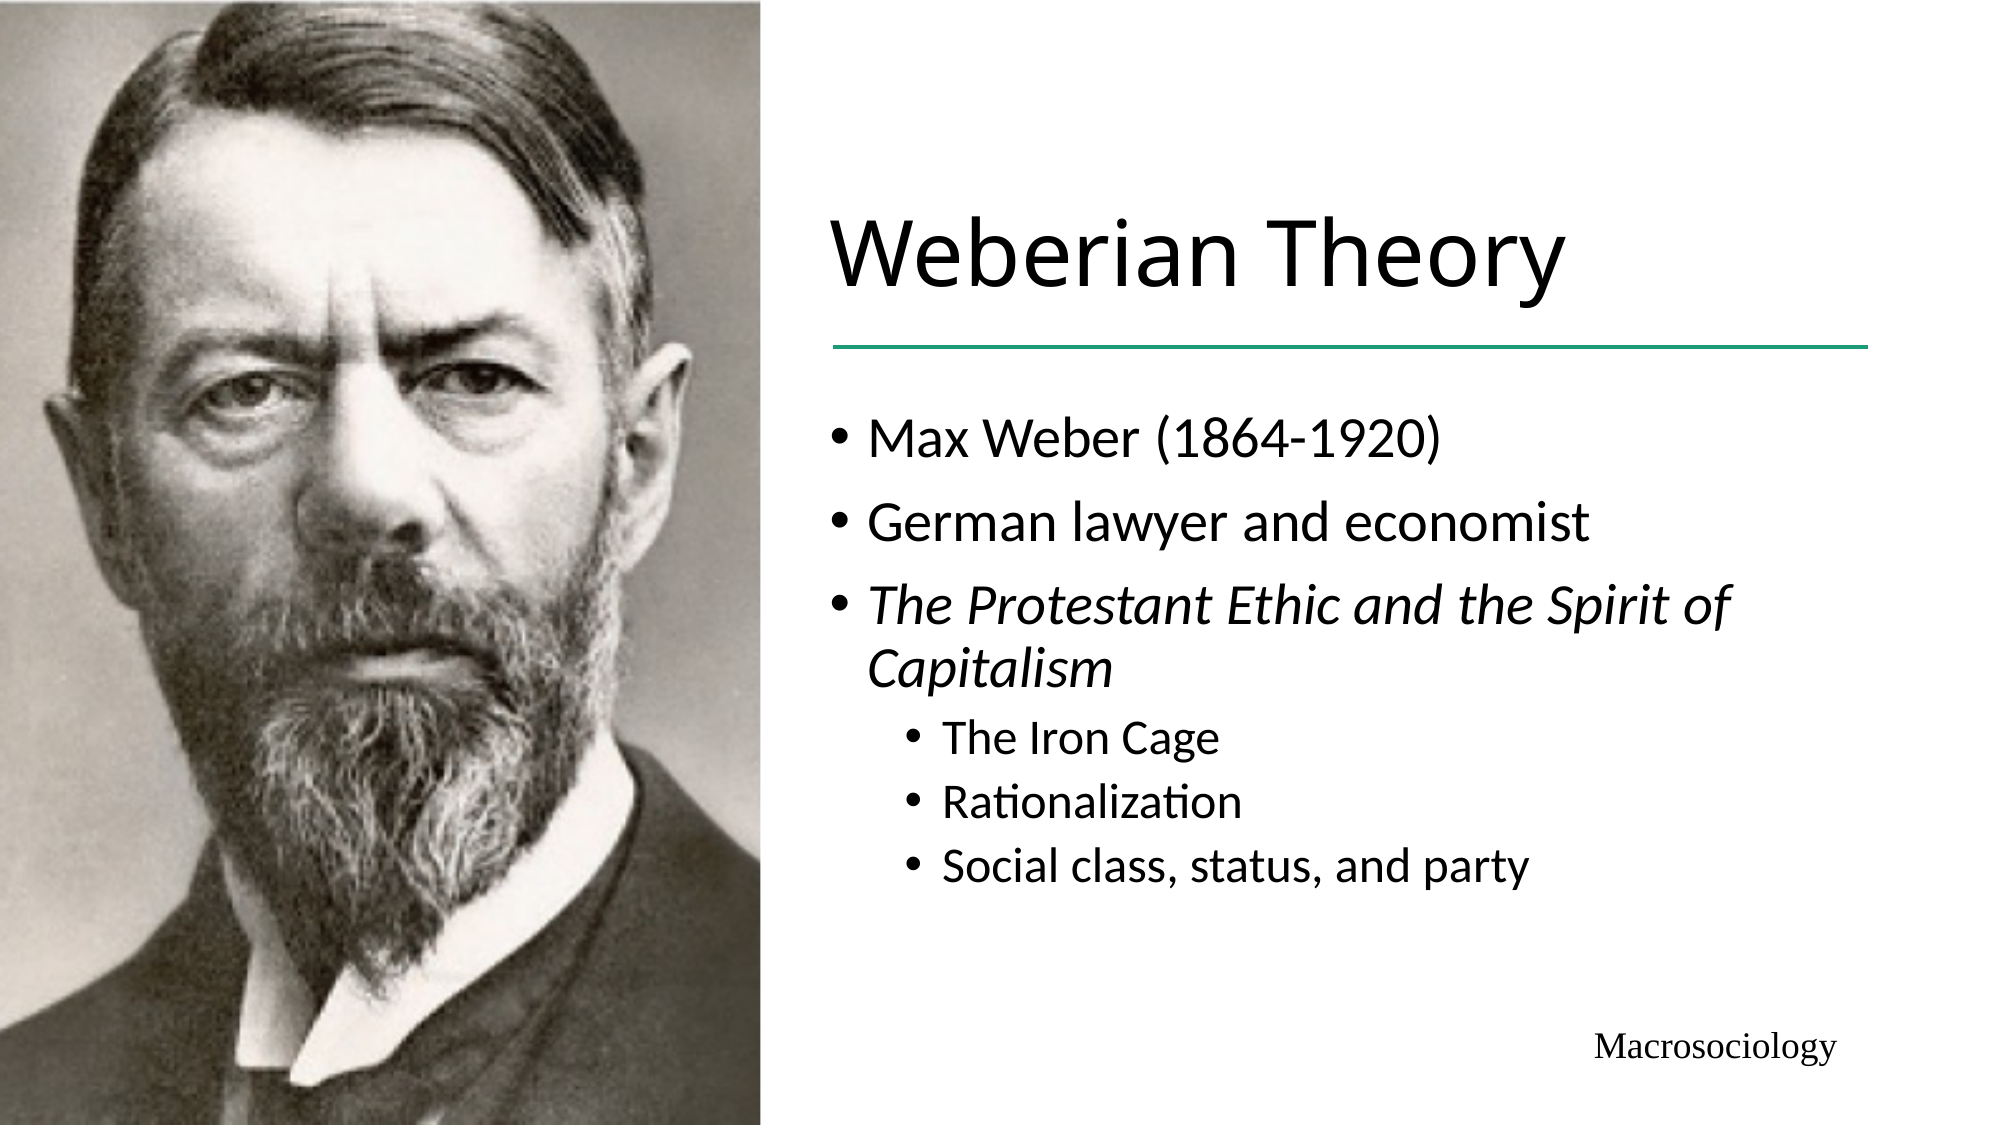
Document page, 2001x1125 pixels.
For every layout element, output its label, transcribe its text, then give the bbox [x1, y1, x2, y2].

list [0, 0, 761, 1125]
list Max Weber (1864-1920) German lawyer and economist The Protestant Ethic and the Spirit of Capitalism The Iron Cage Rationalization Social class, status, and party [814, 399, 1895, 1021]
title Weberian Theory [814, 103, 1895, 315]
text_box Macrosociology [1578, 1013, 1869, 1074]
